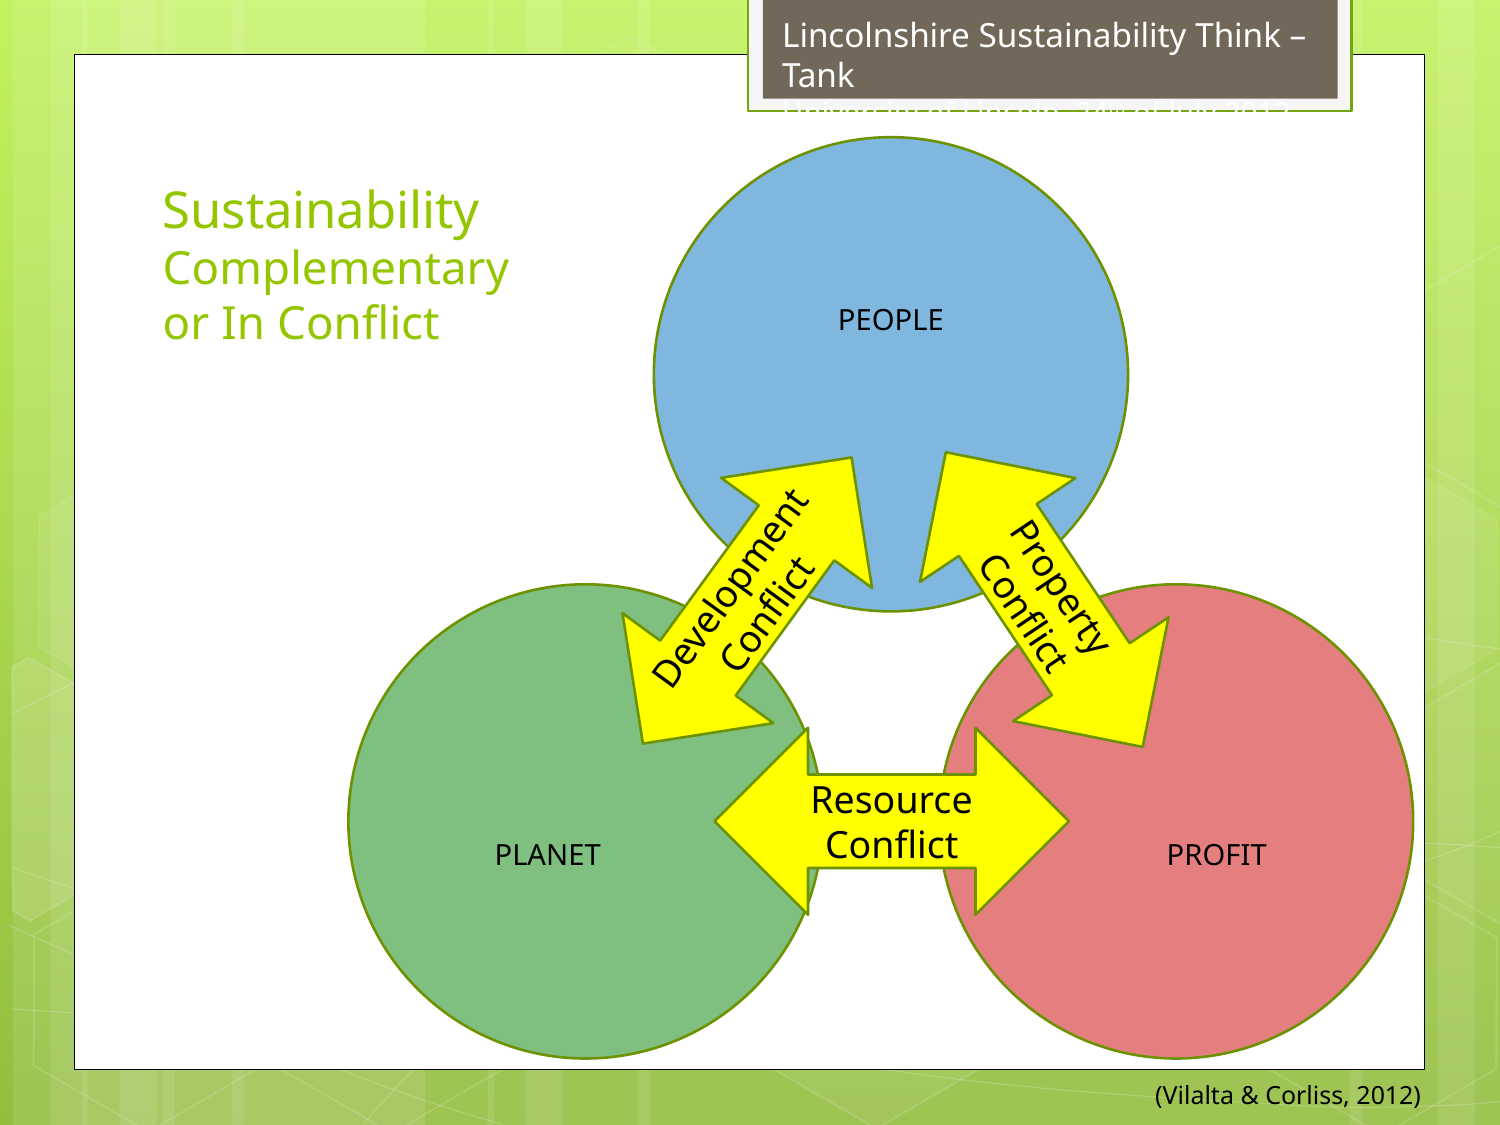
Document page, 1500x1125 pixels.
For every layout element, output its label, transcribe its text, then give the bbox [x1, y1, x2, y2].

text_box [348, 136, 1414, 1059]
title Sustainability Complementary or In Conflict [147, 168, 342, 357]
text_box (Vilalta & Corliss, 2012) [1140, 1072, 1437, 1117]
